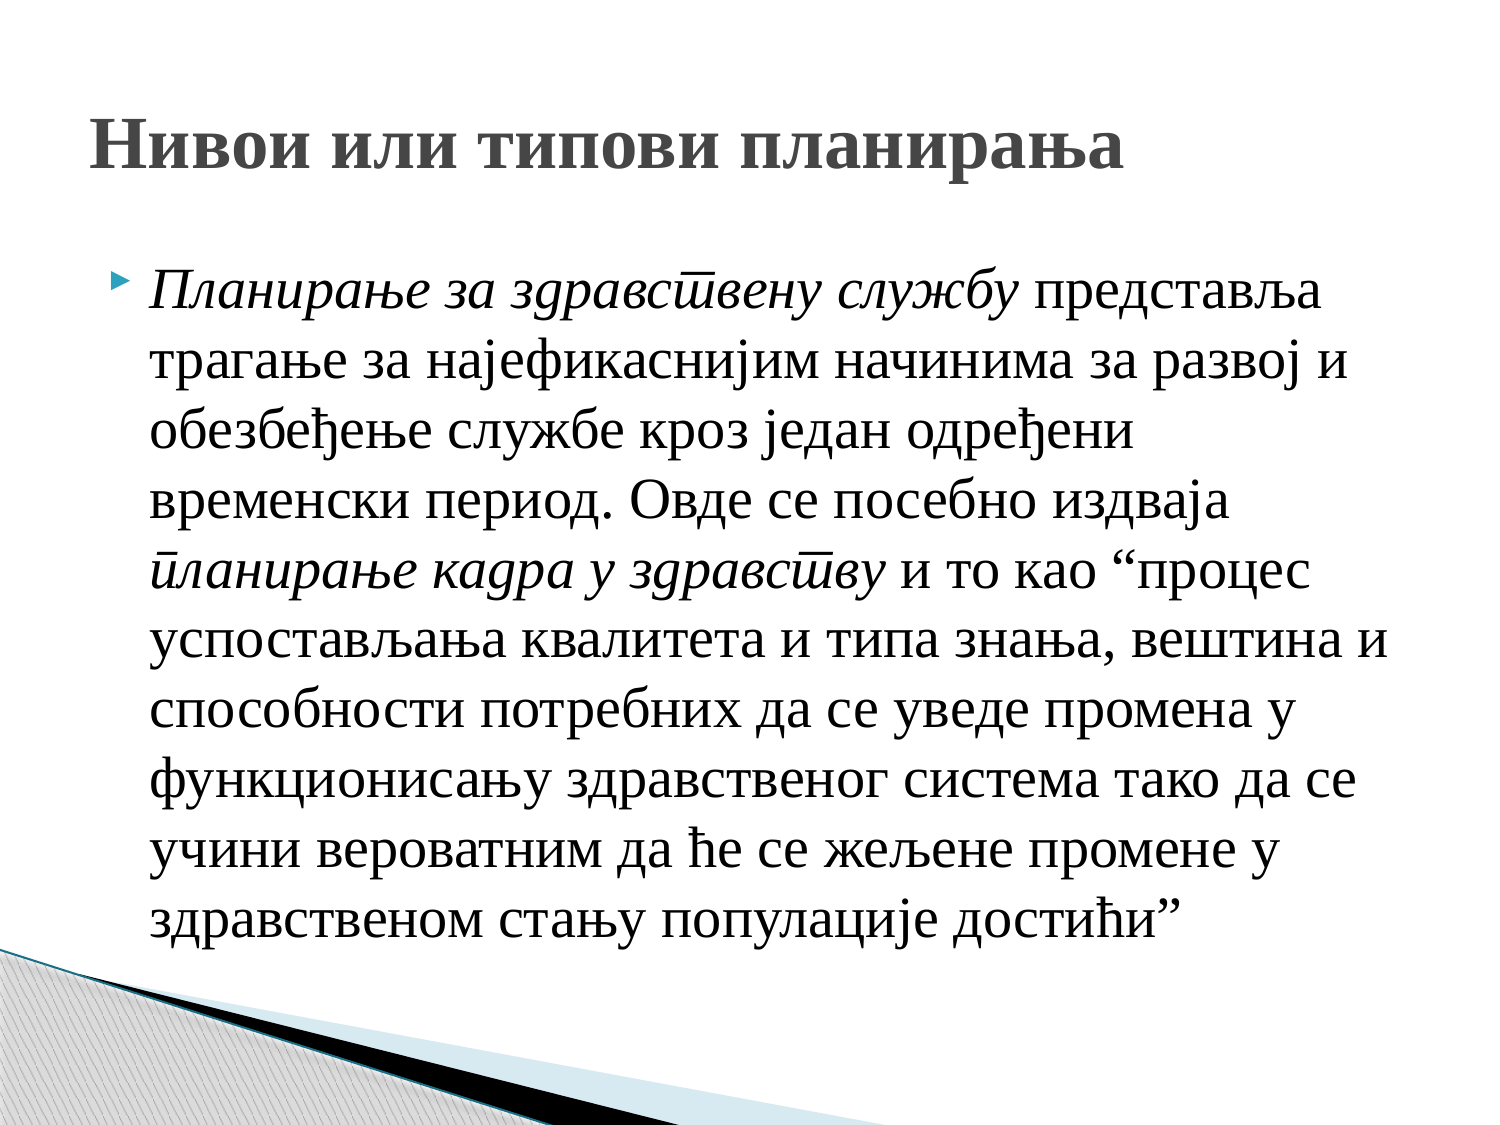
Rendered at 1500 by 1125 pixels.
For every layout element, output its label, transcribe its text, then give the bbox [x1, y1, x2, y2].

title Нивои или типови планирања [75, 45, 1425, 233]
list Планирање за здравствену службу представља трагање за најефикаснијим начинима за развој и обезбеђење службе кроз један одређени временски период. Овде се посебно издваја планирање кадра у здравству и то као “процес успостављања квалитета и типа знања, вештина и способности потребних да се уведе промена у функционисању здравственог система тако да се учини вероватним да ће се жељене промене у здравственом стању популације достићи” [75, 243, 1425, 986]
